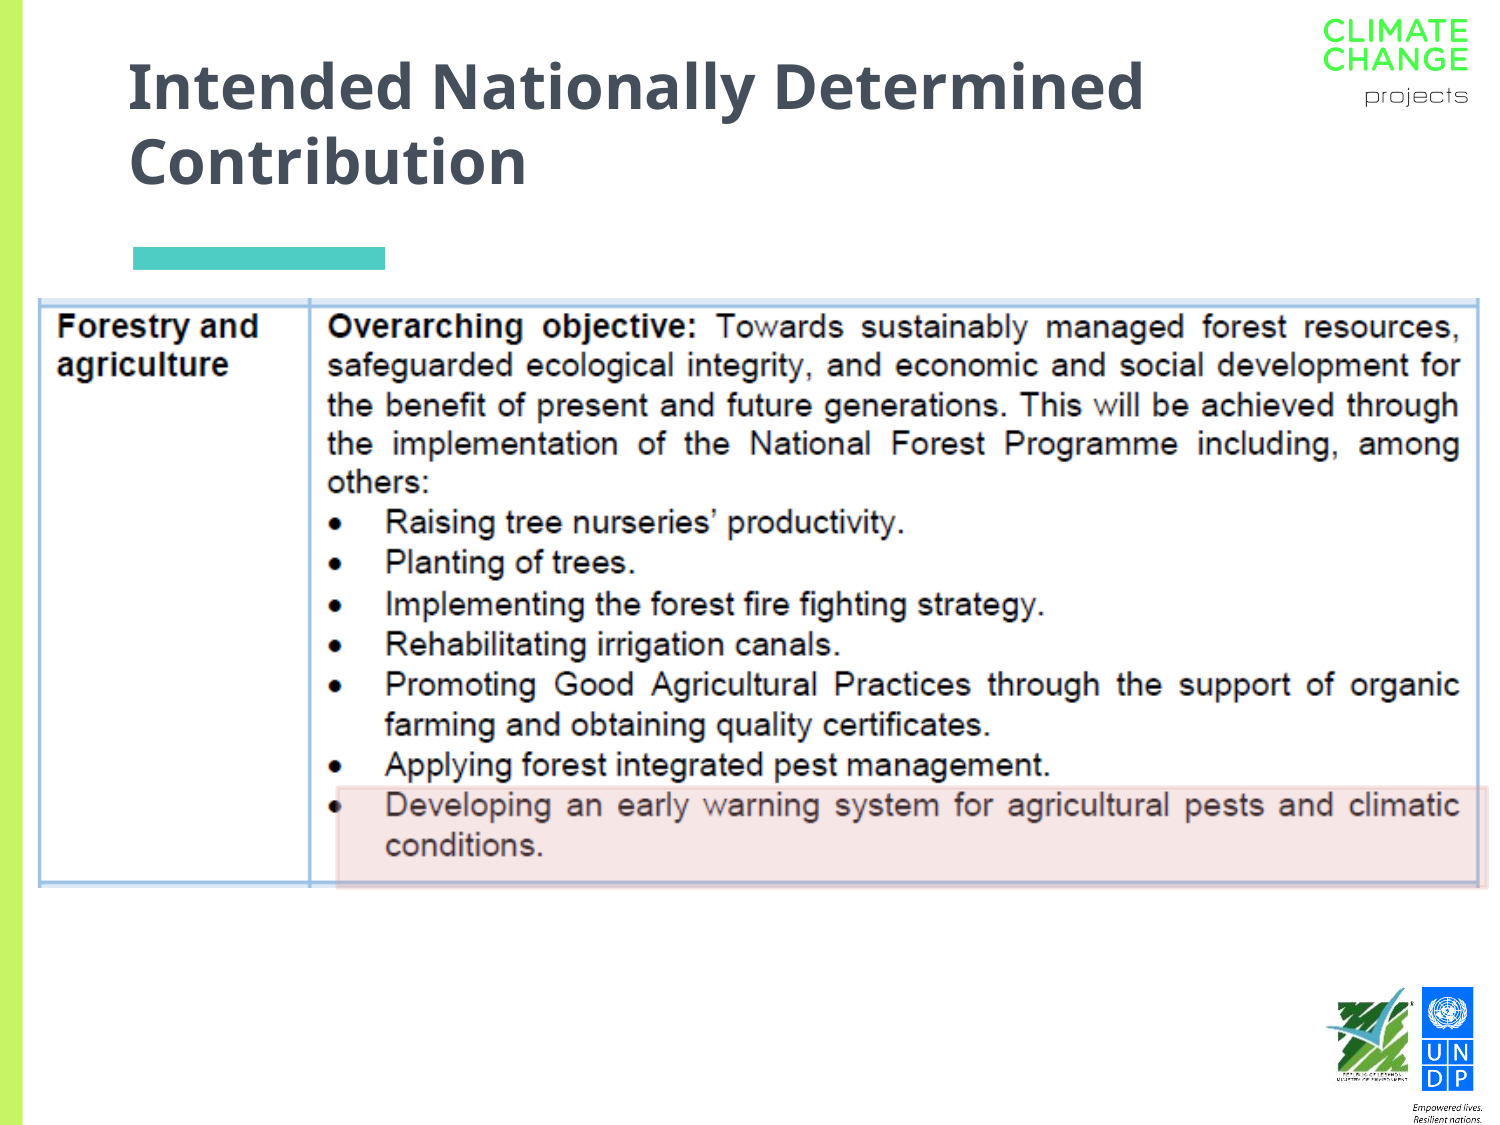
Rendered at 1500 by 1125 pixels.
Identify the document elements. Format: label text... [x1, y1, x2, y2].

title Intended Nationally Determined Contribution [113, 0, 1387, 212]
picture [1387, 0, 1482, 122]
picture [37, 298, 1487, 888]
picture [1325, 987, 1482, 1123]
